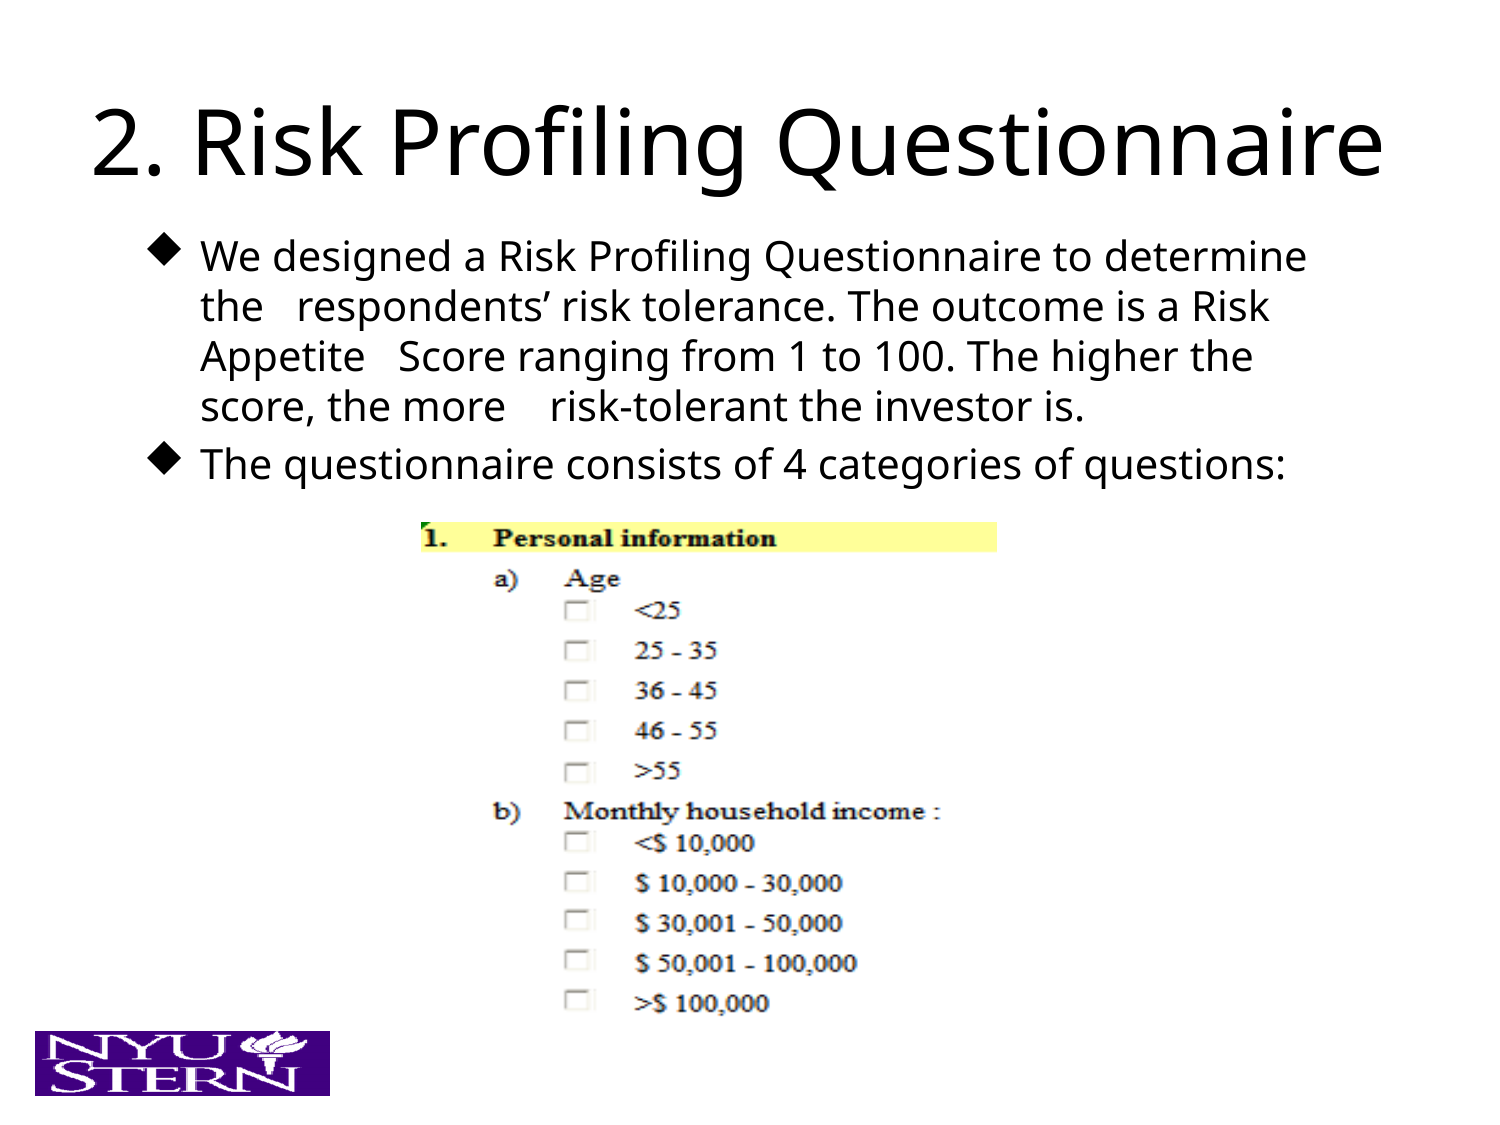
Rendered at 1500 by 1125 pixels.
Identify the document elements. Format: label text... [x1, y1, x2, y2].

picture [34, 1030, 330, 1097]
title 2. Risk Profiling Questionnaire [75, 45, 1425, 233]
text_box We designed a Risk Profiling Questionnaire to determine the respondents’ risk tolerance. The outcome is a Risk Appetite Score ranging from 1 to 100. The higher the score, the more risk-tolerant the investor is. The questionnaire consists of 4 categories of questions: [128, 222, 1372, 496]
picture [421, 522, 997, 1020]
